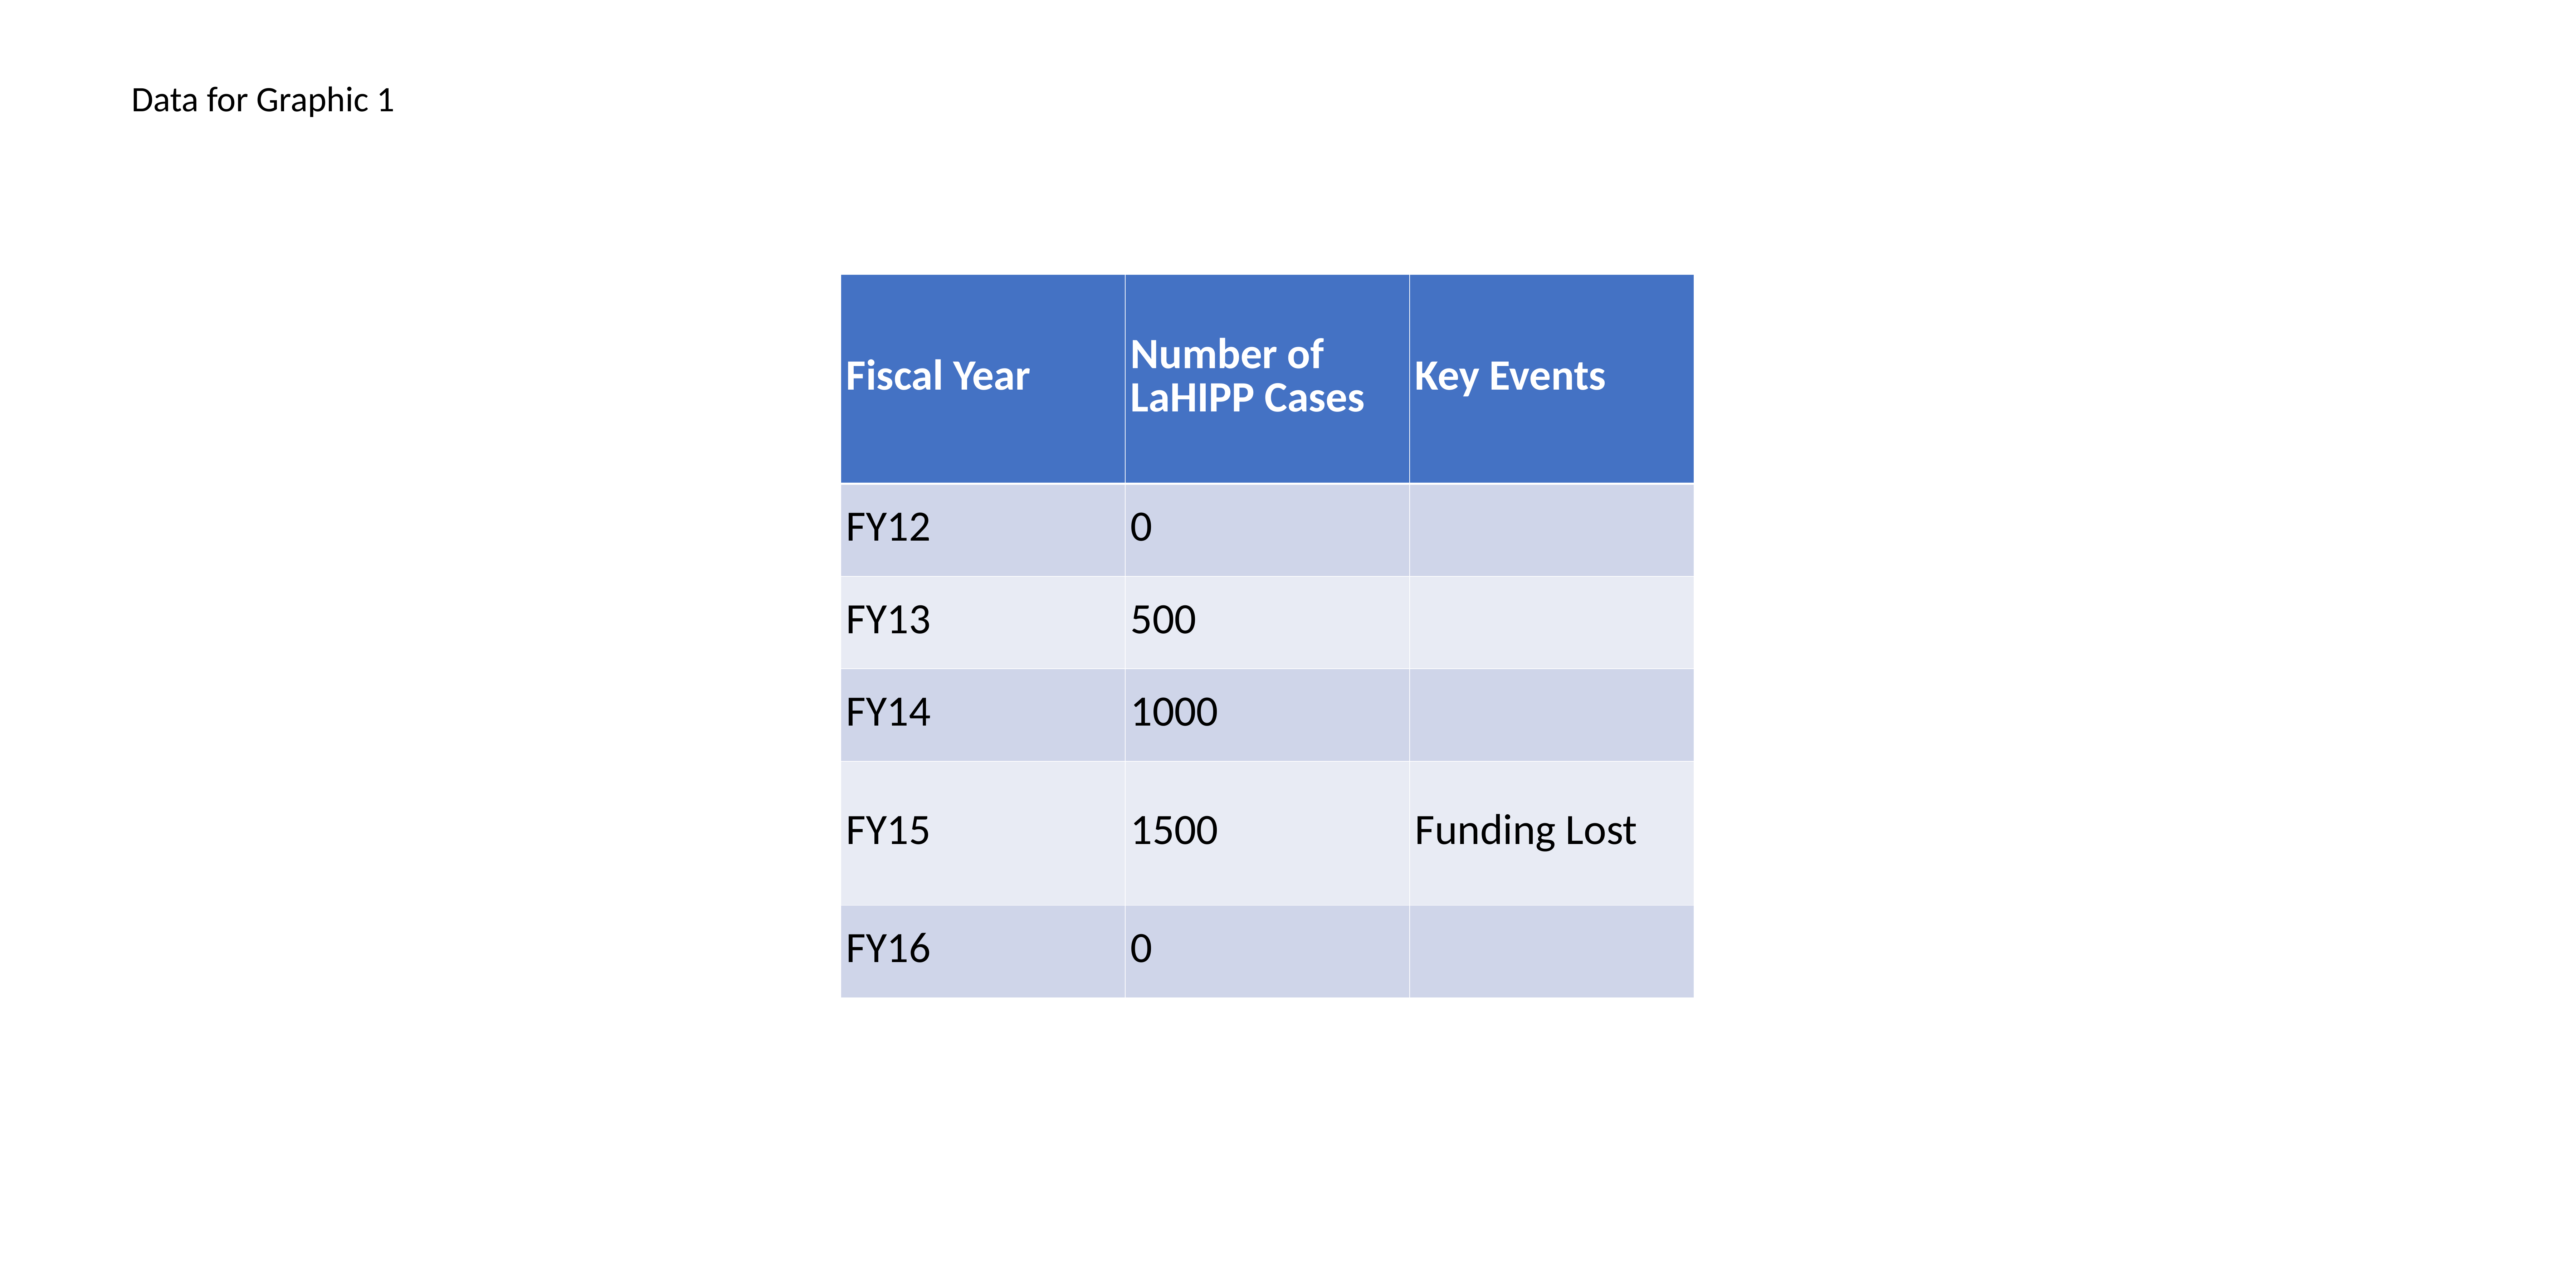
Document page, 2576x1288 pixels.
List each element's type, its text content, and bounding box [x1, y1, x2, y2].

table_cell [1410, 906, 1694, 997]
table_cell 0 [1126, 906, 1409, 997]
table_cell [1410, 577, 1694, 668]
table_header Number of LaHIPP Cases [1126, 275, 1409, 483]
table_cell 0 [1126, 485, 1409, 576]
table_cell 500 [1126, 577, 1409, 668]
table_cell FY12 [841, 485, 1125, 576]
table_header Fiscal Year [841, 275, 1125, 483]
table_cell Funding Lost [1410, 762, 1694, 905]
table_cell [1410, 485, 1694, 576]
table_cell [1410, 669, 1694, 761]
table_cell FY13 [841, 577, 1125, 668]
text_box Data for Graphic 1 [126, 73, 449, 121]
table_cell 1000 [1126, 669, 1409, 761]
table_cell FY15 [841, 762, 1125, 905]
table_cell FY14 [841, 669, 1125, 761]
table_cell 1500 [1126, 762, 1409, 905]
table_cell FY16 [841, 906, 1125, 997]
table_header Key Events [1410, 275, 1694, 483]
